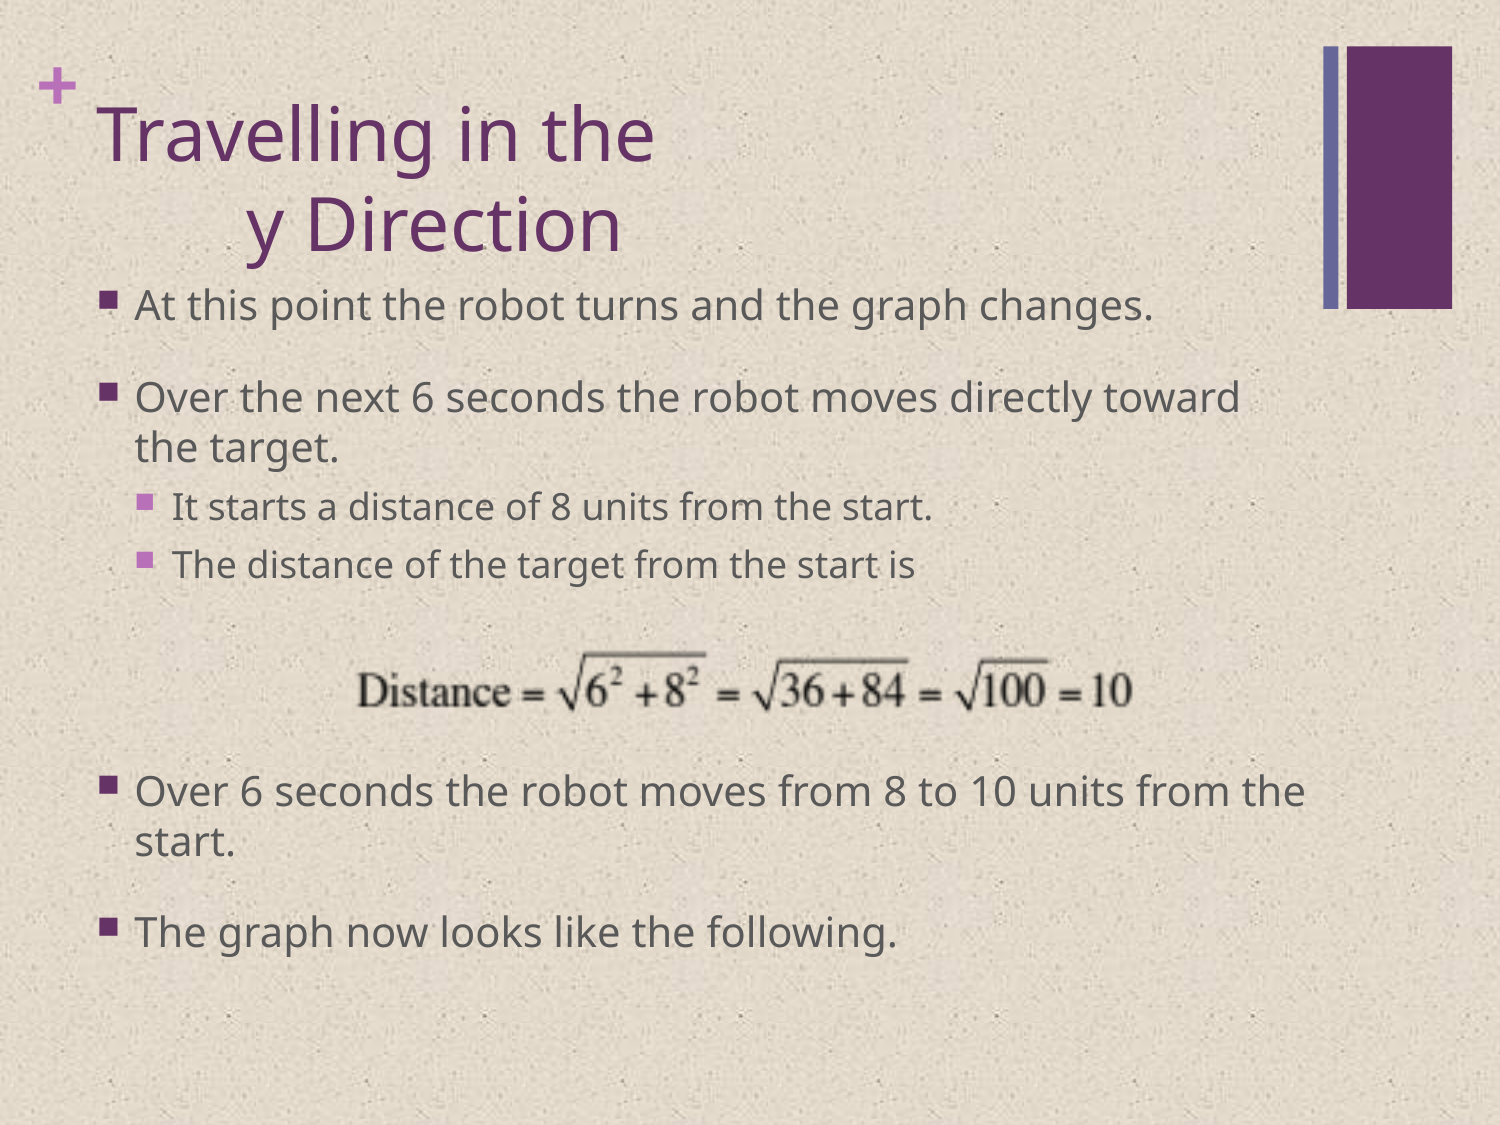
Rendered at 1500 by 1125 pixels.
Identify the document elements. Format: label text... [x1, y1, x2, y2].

title Travelling in the y Direction [81, 79, 1322, 263]
list At this point the robot turns and the graph changes. Over the next 6 seconds the robot moves directly toward the target. It starts a distance of 8 units from the start. The distance of the target from the start is Over 6 seconds the robot moves from 8 to 10 units from the start. The graph now looks like the following. [81, 271, 1322, 1101]
picture [0, 0, 1500, 1125]
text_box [350, 642, 1139, 715]
